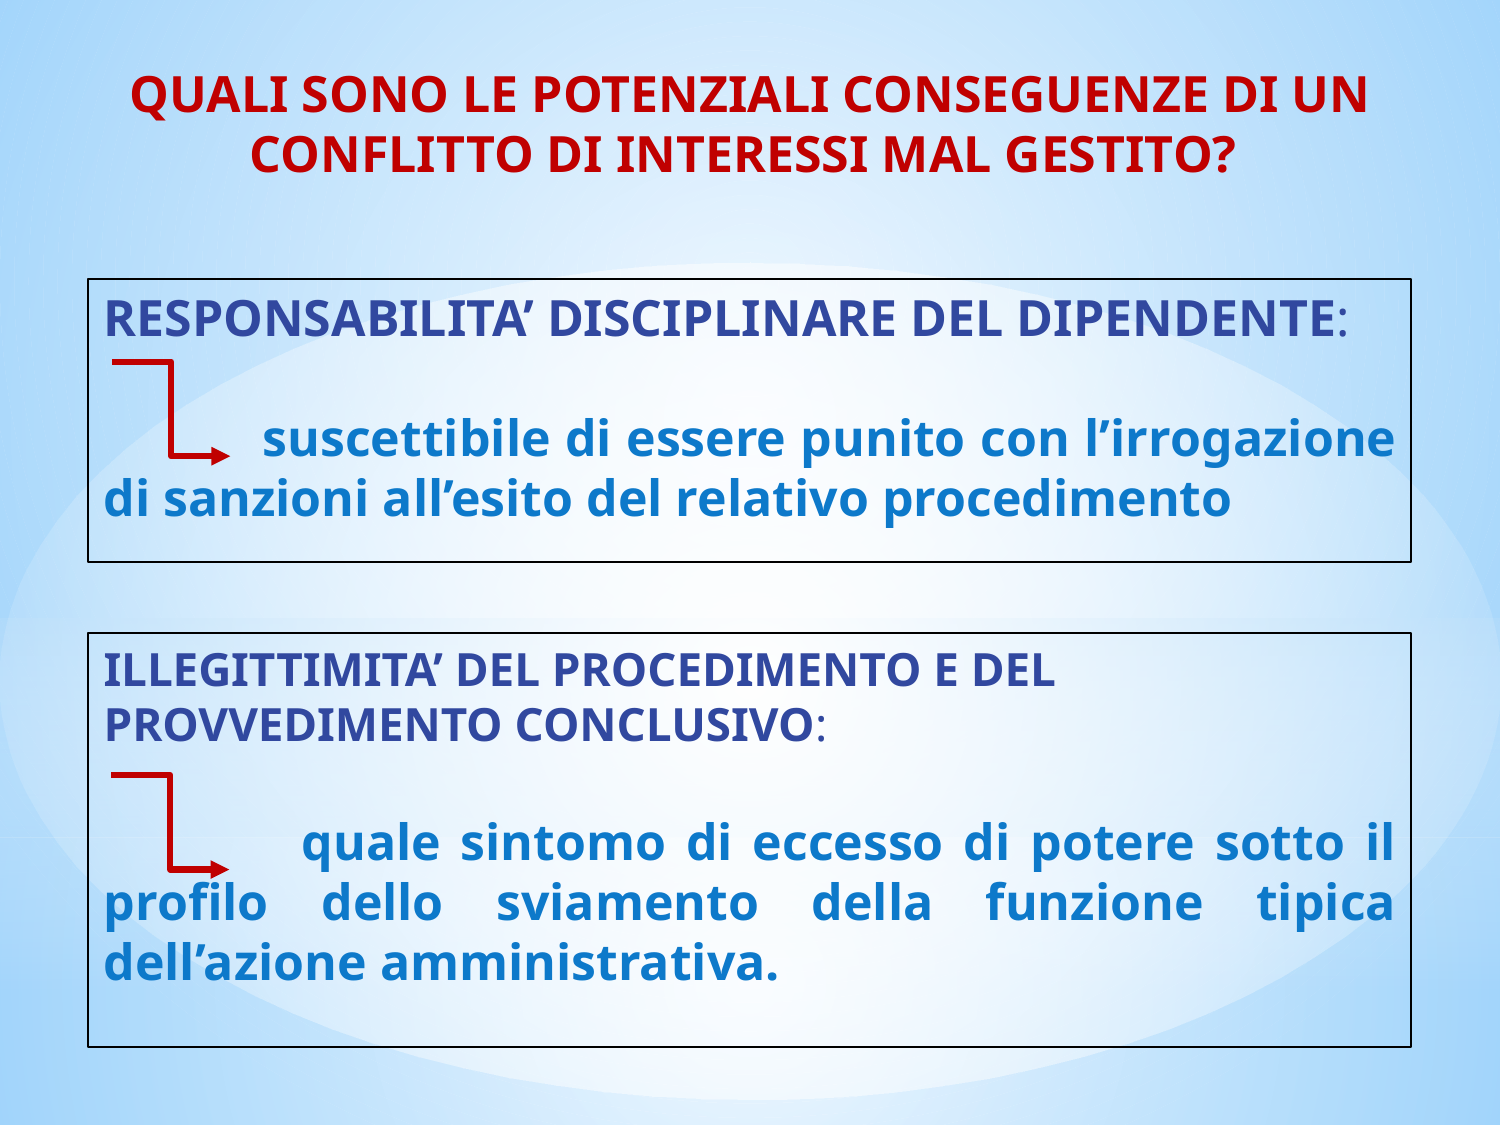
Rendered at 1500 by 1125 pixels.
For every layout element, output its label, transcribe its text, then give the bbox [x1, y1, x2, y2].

text_box RESPONSABILITA’ DISCIPLINARE DEL DIPENDENTE: suscettibile di essere punito con l’irrogazione di sanzioni all’esito del relativo procedimento [88, 278, 1412, 563]
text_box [111, 361, 231, 457]
title QUALI SONO LE POTENZIALI CONSEGUENZE DI UN CONFLITTO DI INTERESSI MAL GESTITO? [88, 54, 1412, 243]
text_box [110, 774, 230, 870]
text_box ILLEGITTIMITA’ DEL PROCEDIMENTO E DEL PROVVEDIMENTO CONCLUSIVO: quale sintomo di eccesso di potere sotto il profilo dello sviamento della funzione tipica dell’azione amministrativa. [88, 633, 1412, 1047]
